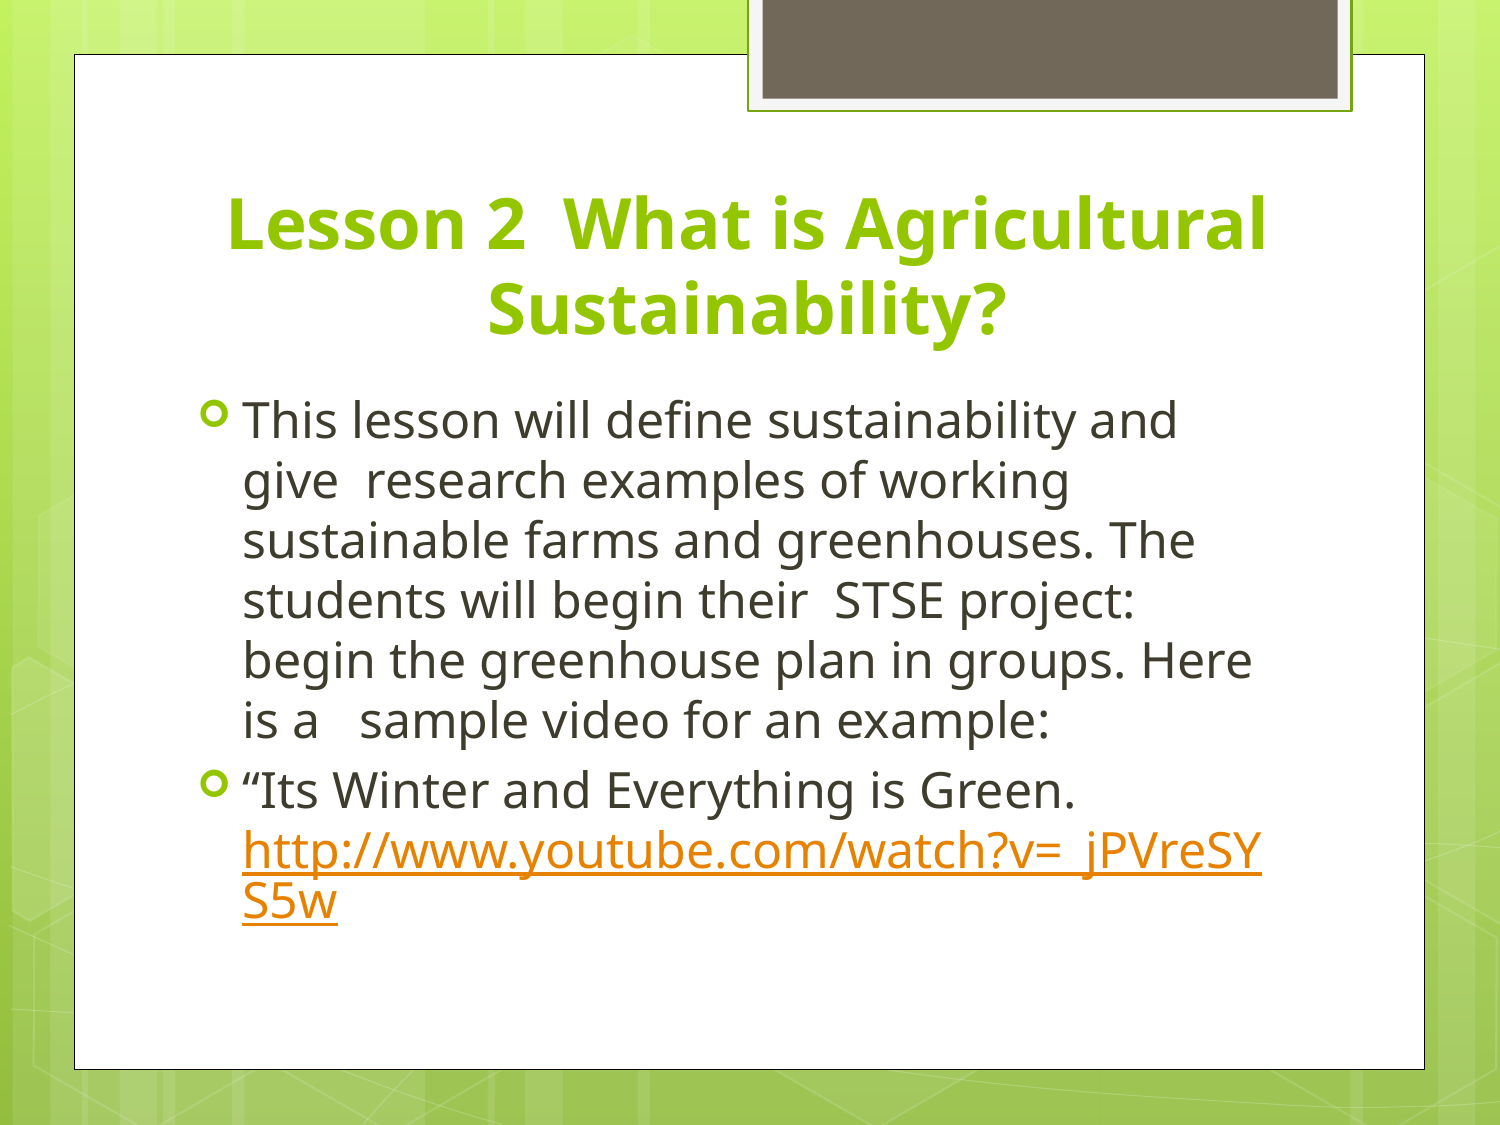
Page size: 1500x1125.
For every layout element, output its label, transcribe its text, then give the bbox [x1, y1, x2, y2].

title Lesson 2 What is Agricultural Sustainability? [171, 168, 1324, 357]
list This lesson will define sustainability and give research examples of working sustainable farms and greenhouses. The students will begin their STSE project: begin the greenhouse plan in groups. Here is a sample video for an example: “Its Winter and Everything is Green. http://www.youtube.com/watch?v=_jPVreSYS5w [171, 381, 1283, 957]
